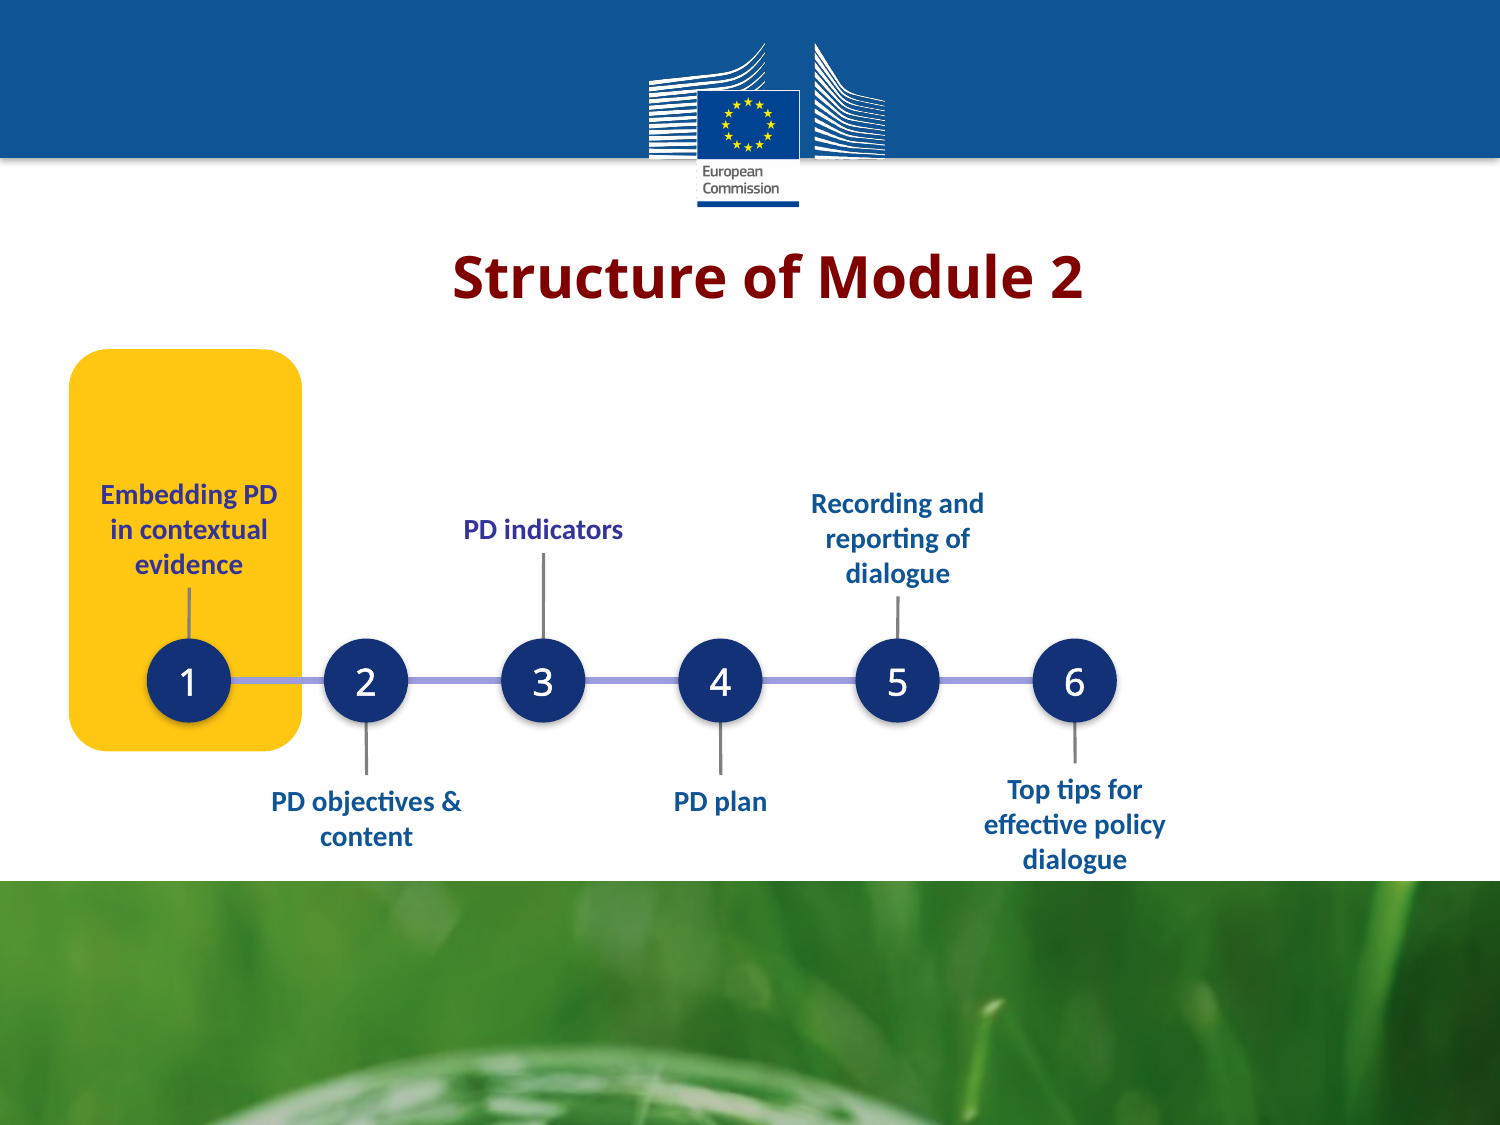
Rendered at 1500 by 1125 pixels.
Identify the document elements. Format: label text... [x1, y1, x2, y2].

picture [0, 881, 1500, 1125]
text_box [76, 467, 1365, 885]
text_box [68, 349, 302, 726]
picture [649, 42, 885, 208]
title Structure of Module 2 [39, 212, 1463, 338]
